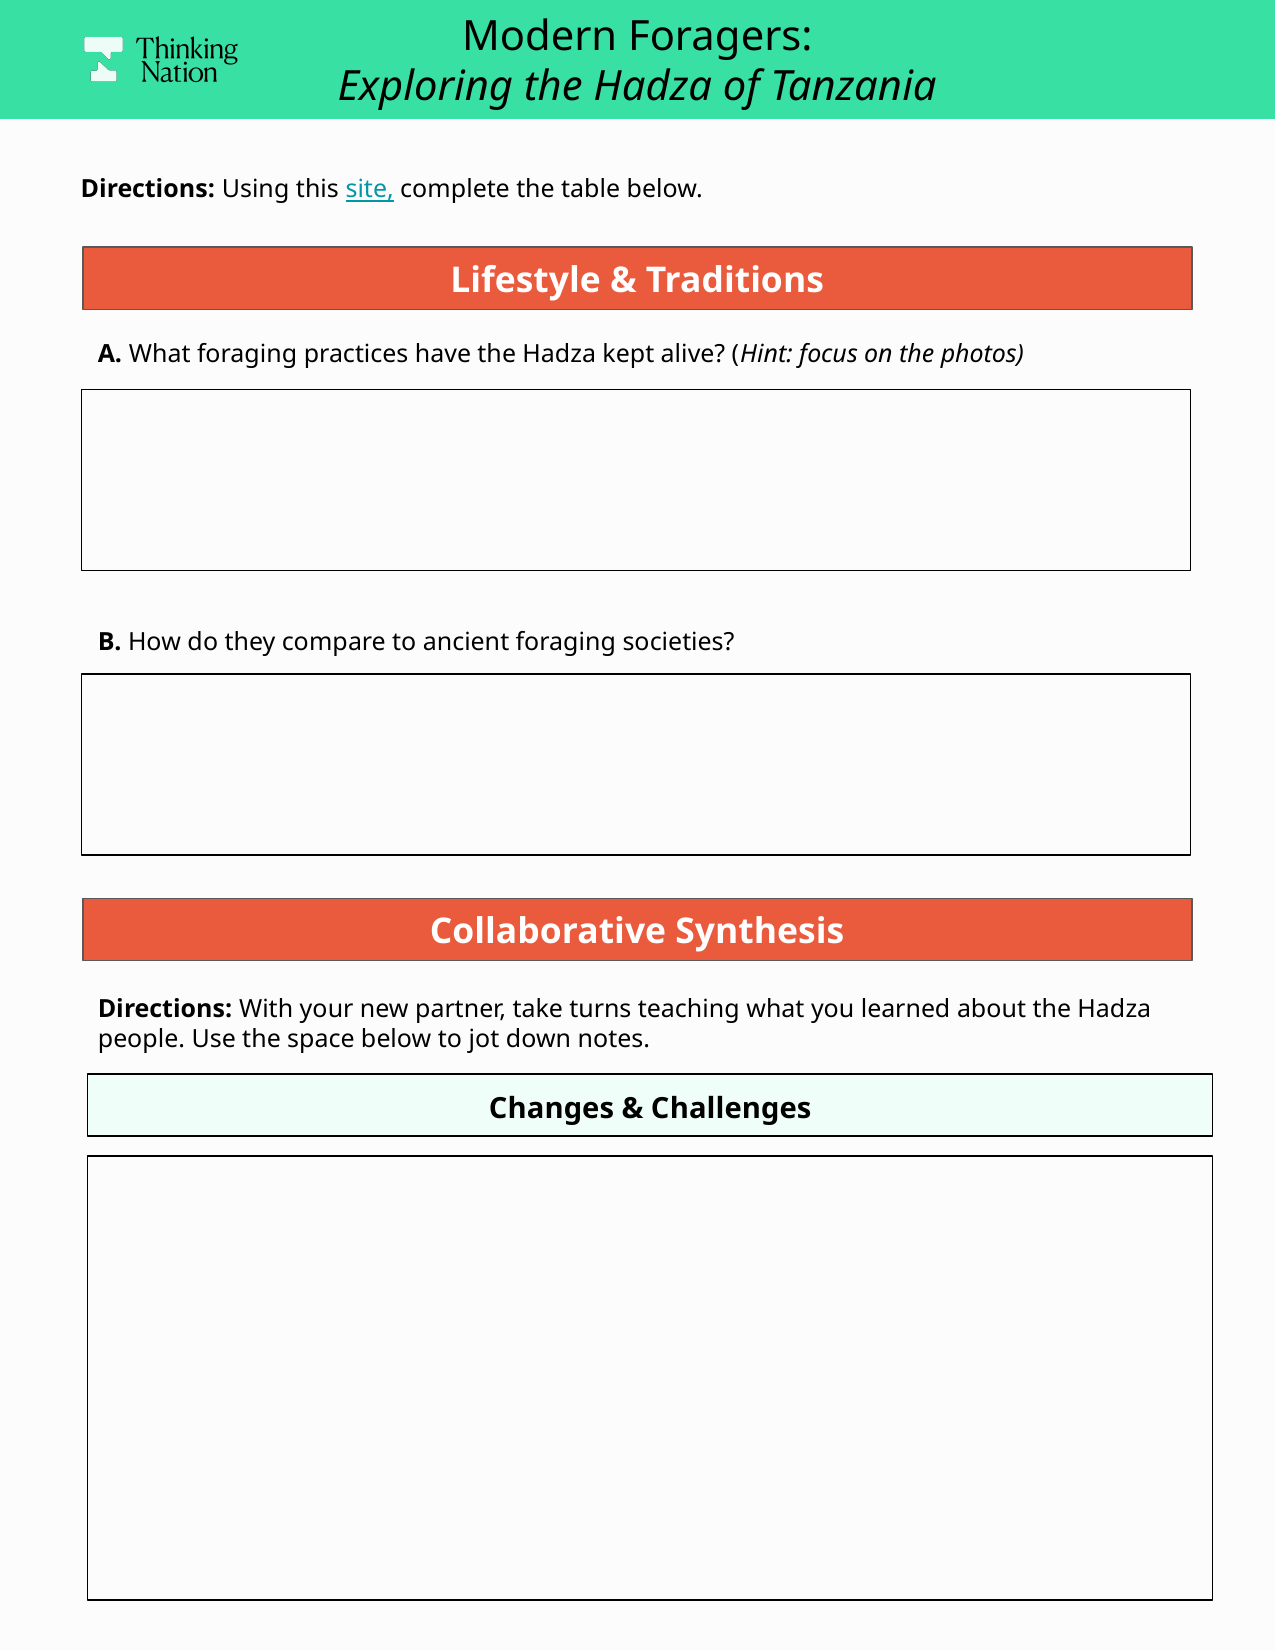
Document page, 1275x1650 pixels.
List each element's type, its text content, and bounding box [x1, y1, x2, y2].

picture [67, 22, 243, 96]
text_box Modern Foragers: Exploring the Hadza of Tanzania [0, 0, 1275, 119]
text_box Lifestyle & Traditions [82, 247, 1192, 310]
text_box Changes & Challenges [87, 1073, 1213, 1136]
text_box B. How do they compare to ancient foraging societies? [82, 610, 1192, 657]
text_box [81, 389, 1191, 571]
text_box A. What foraging practices have the Hadza kept alive? (Hint: focus on the photos) [82, 322, 1192, 369]
text_box [81, 673, 1191, 856]
text_box Collaborative Synthesis [82, 898, 1192, 961]
text_box [87, 1156, 1213, 1600]
text_box Directions: Using this site, complete the table below. [65, 157, 1191, 247]
text_box Directions: With your new partner, take turns teaching what you learned about the Hadza people. Use the space below to jot down notes. [82, 977, 1192, 1067]
